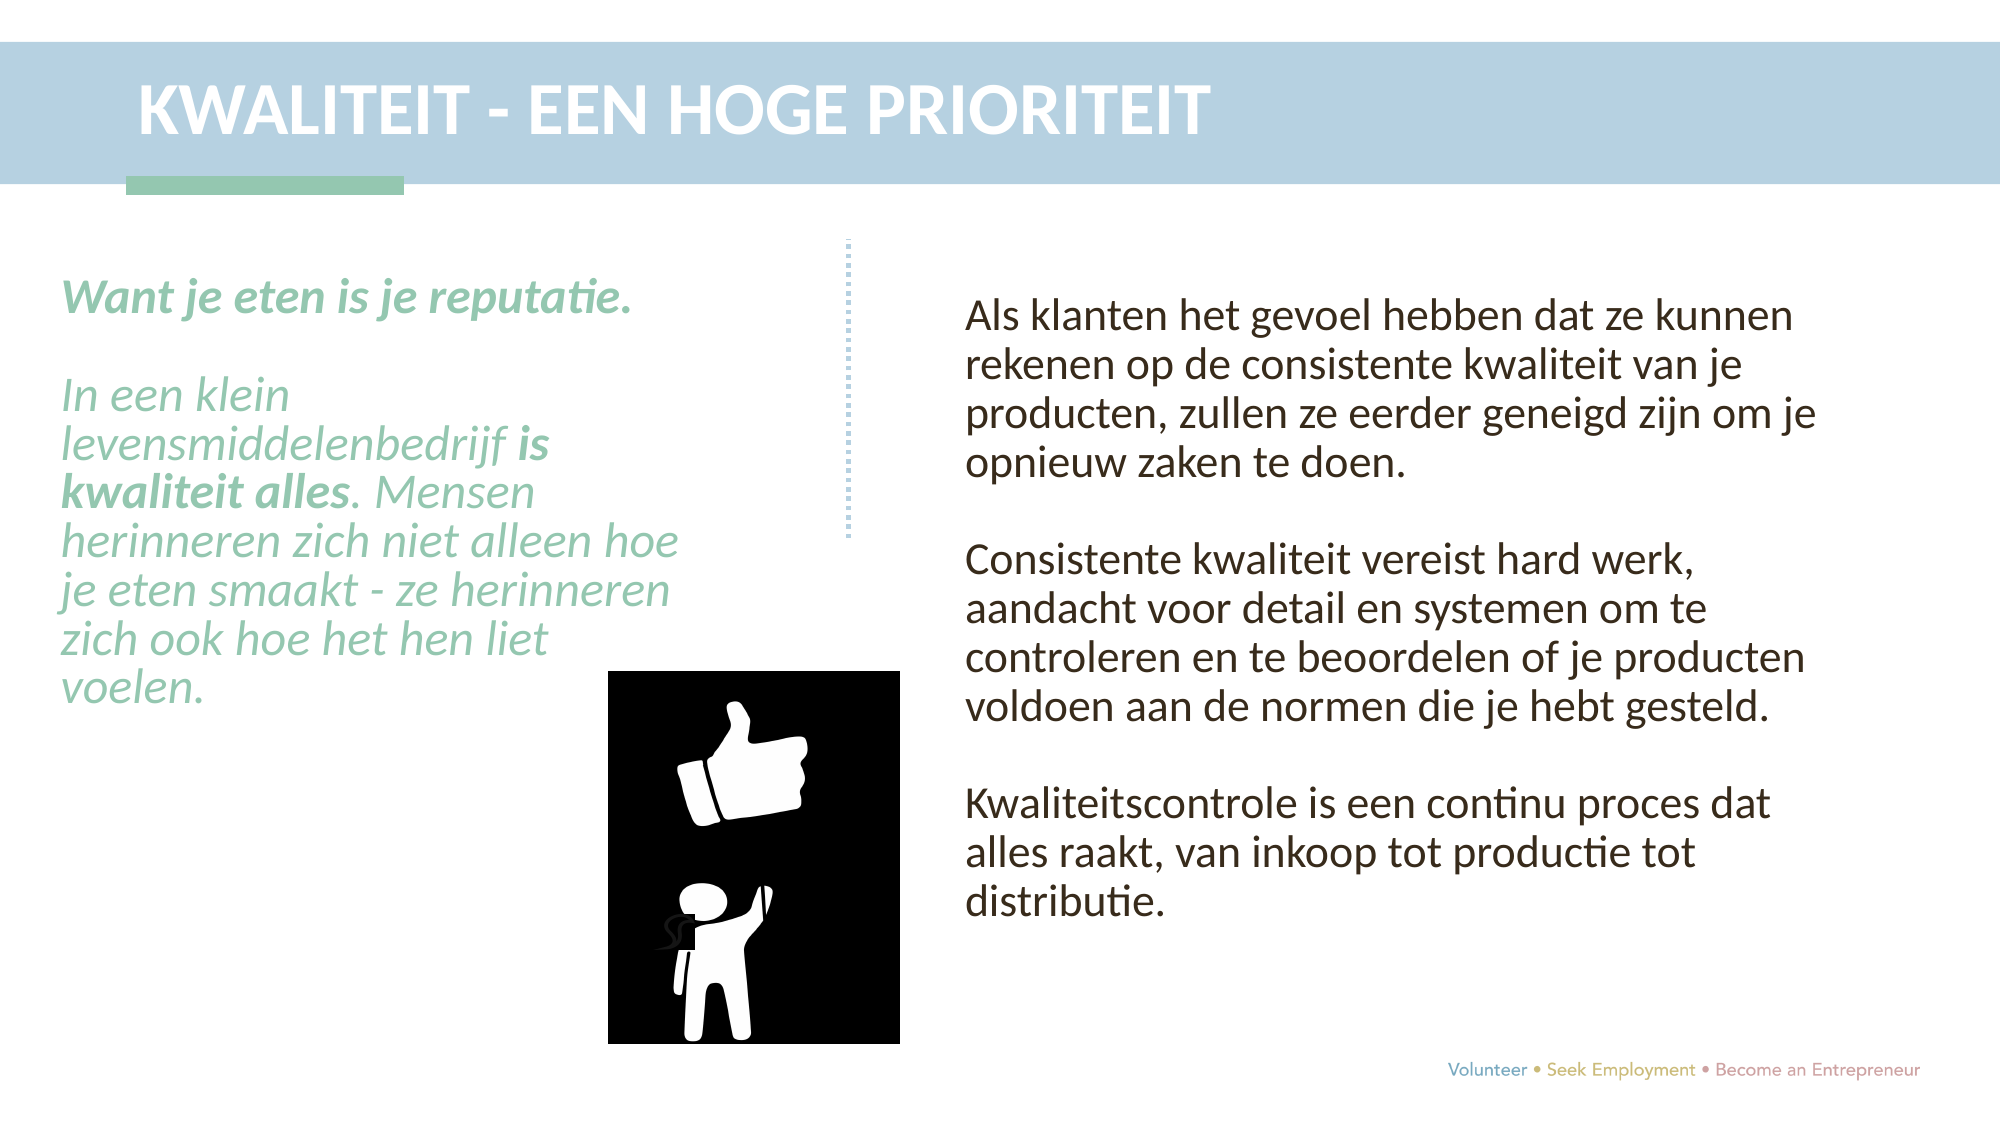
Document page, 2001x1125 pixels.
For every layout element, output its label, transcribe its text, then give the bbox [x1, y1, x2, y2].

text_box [608, 671, 900, 1044]
text_box Want je eten is je reputatie. In een klein levensmiddelenbedrijf is kwaliteit alles. Mensen herinneren zich niet alleen hoe je eten smaakt - ze herinneren zich ook hoe het hen liet voelen. [45, 267, 698, 657]
picture [1418, 1046, 1971, 1103]
text_box Als klanten het gevoel hebben dat ze kunnen rekenen op de consistente kwaliteit van je producten, zullen ze eerder geneigd zijn om je opnieuw zaken te doen. Consistente kwaliteit vereist hard werk, aandacht voor detail en systemen om te controleren en te beoordelen of je producten voldoen aan de normen die je hebt gesteld. Kwaliteitscontrole is een continu proces dat alles raakt, van inkoop tot productie tot distributie. [949, 283, 1856, 934]
list KWALITEIT - EEN HOGE PRIORITEIT [123, 51, 1913, 170]
